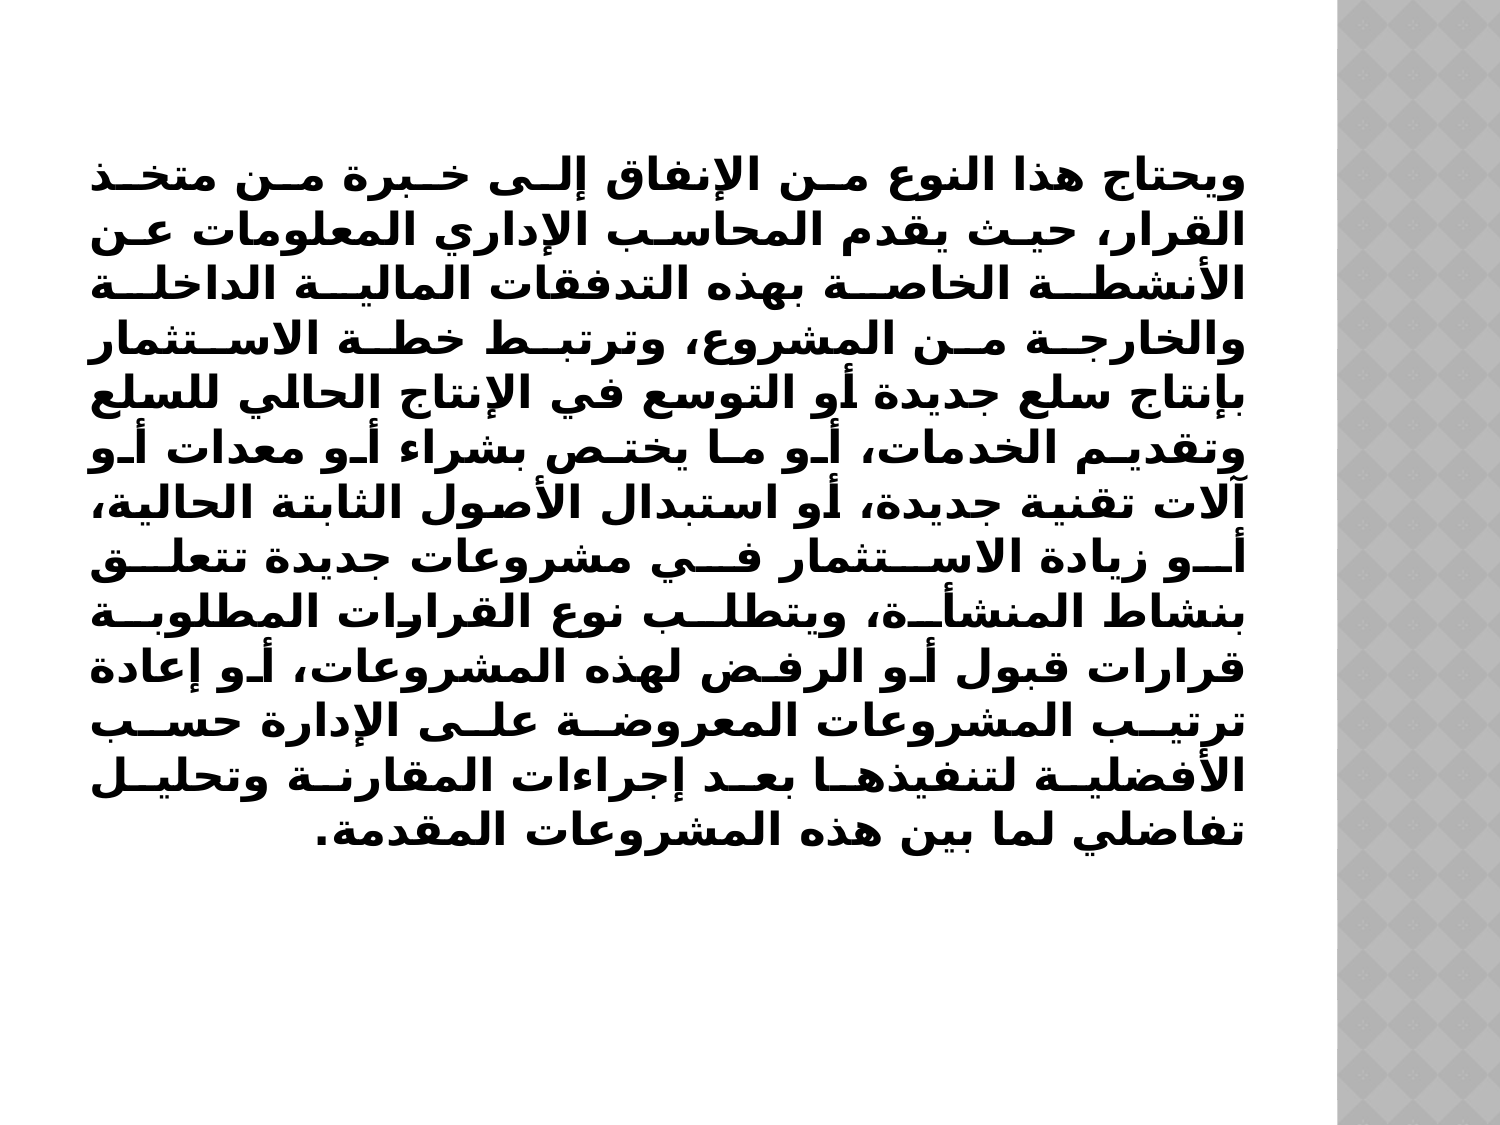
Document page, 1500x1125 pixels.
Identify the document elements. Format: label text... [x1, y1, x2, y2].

list ويحتاج هذا النوع من الإنفاق إلى خبرة من متخذ القرار، حيث يقدم المحاسب الإداري المعلومات عن الأنشطة الخاصة بهذه التدفقات المالية الداخلة والخارجة من المشروع، وترتبط خطة الاستثمار بإنتاج سلع جديدة أو التوسع في الإنتاج الحالي للسلع وتقديم الخدمات، أو ما يختص بشراء أو معدات أو آلات تقنية جديدة، أو استبدال الأصول الثابتة الحالية، أو زيادة الاستثمار في مشروعات جديدة تتعلق بنشاط المنشأة، ويتطلب نوع القرارات المطلوبة قرارات قبول أو الرفض لهذه المشروعات، أو إعادة ترتيب المشروعات المعروضة على الإدارة حسب الأفضلية لتنفيذها بعد إجراءات المقارنة وتحليل تفاضلي لما بين هذه المشروعات المقدمة. [75, 137, 1263, 875]
